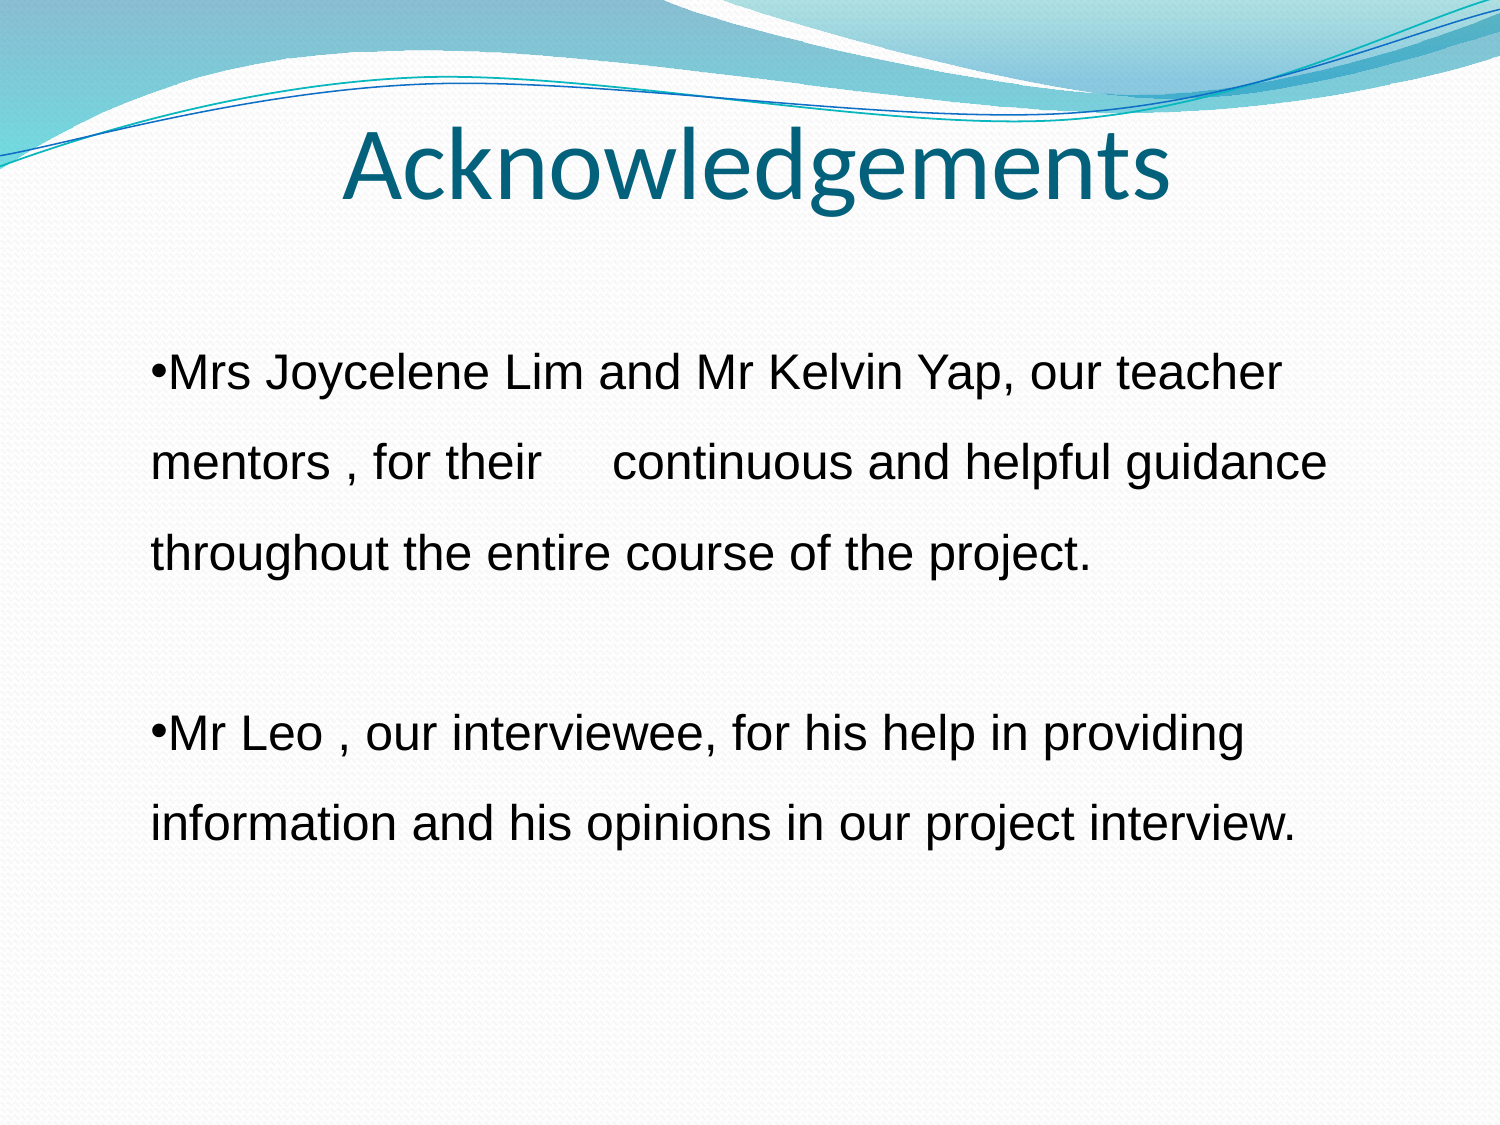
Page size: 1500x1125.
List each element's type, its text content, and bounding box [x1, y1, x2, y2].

text_box Mrs Joycelene Lim and Mr Kelvin Yap, our teacher mentors , for their continuous and helpful guidance throughout the entire course of the project. Mr Leo , our interviewee, for his help in providing information and his opinions in our project interview. [135, 302, 1388, 858]
title Acknowledgements [76, 66, 1440, 220]
